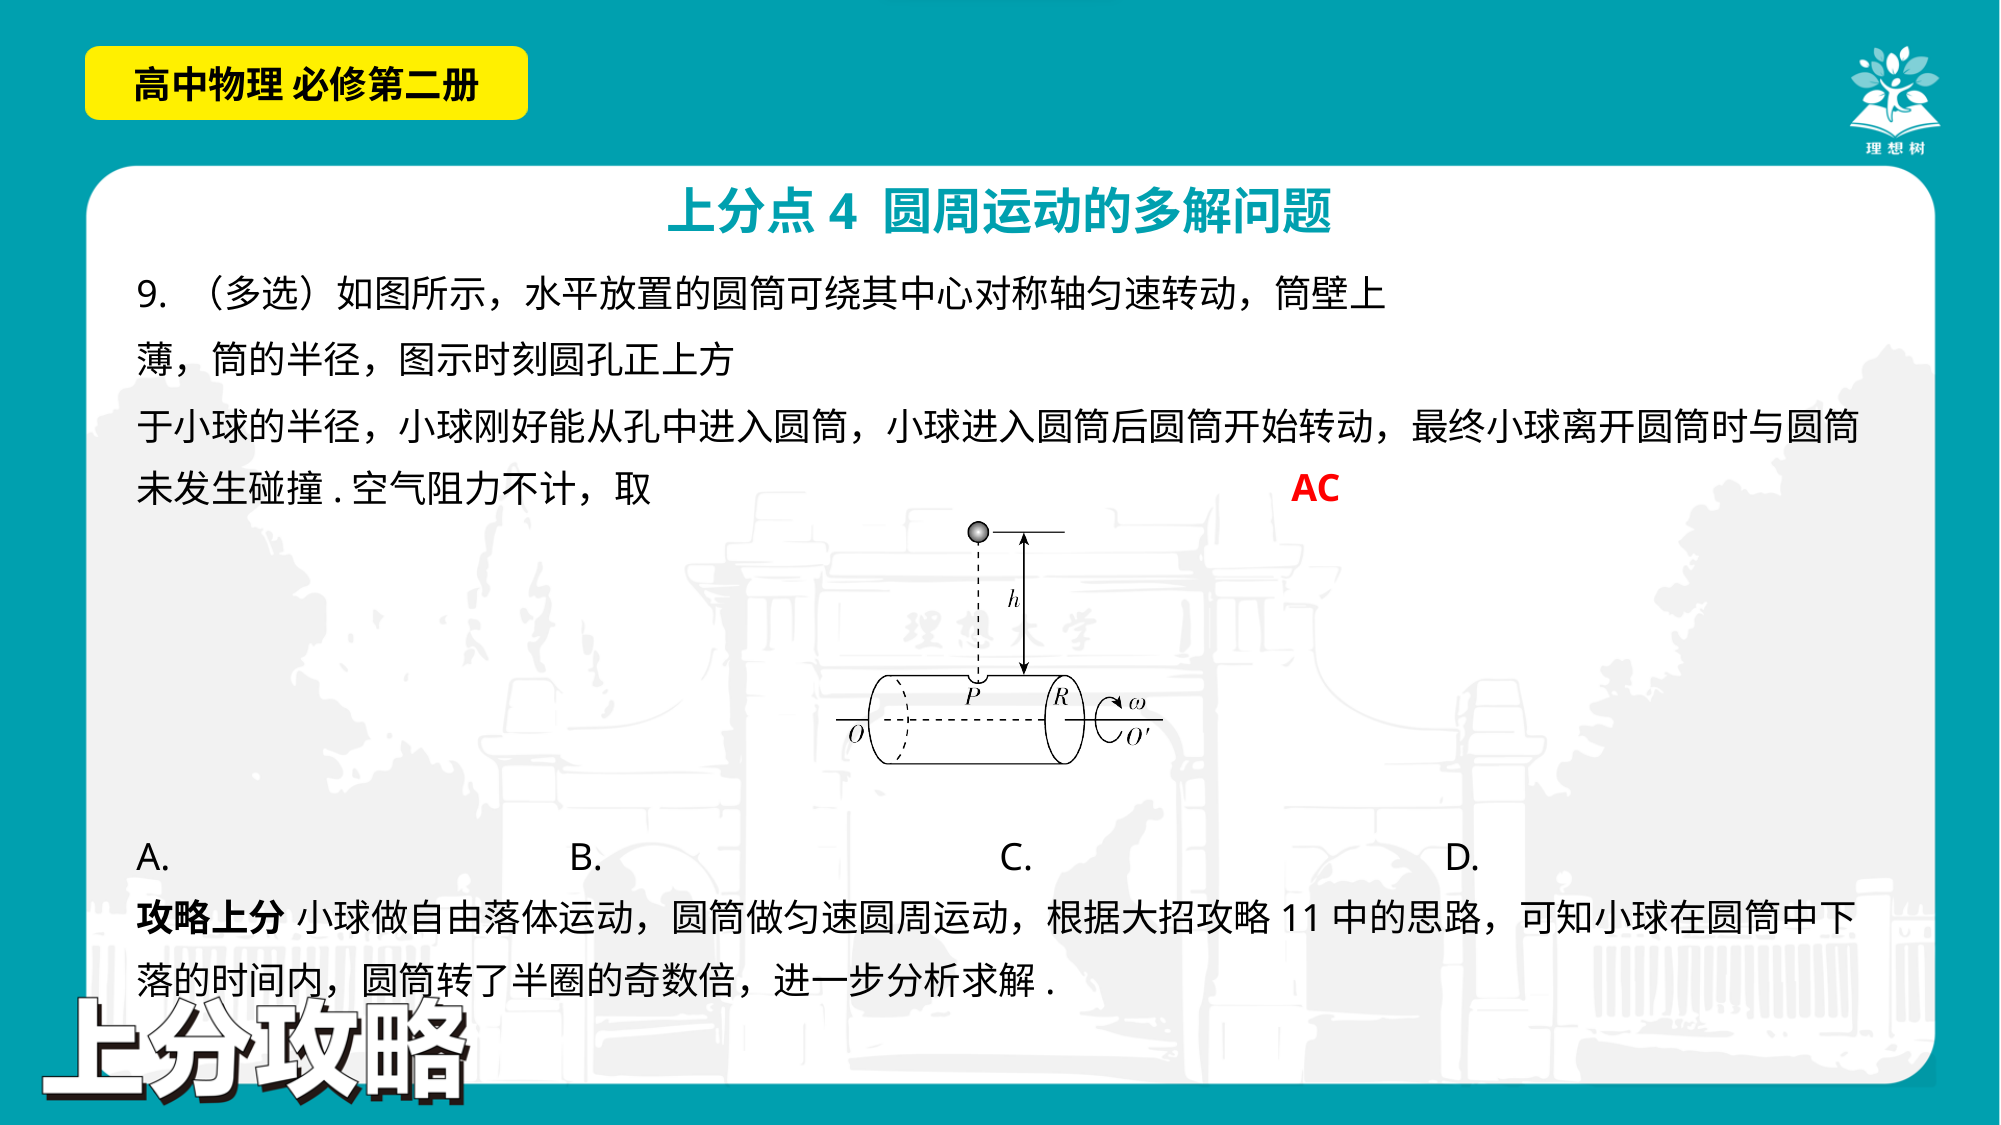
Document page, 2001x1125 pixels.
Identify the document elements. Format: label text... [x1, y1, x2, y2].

text_box AC [1275, 446, 1357, 503]
text_box 攻略上分 小球做自由落体运动，圆筒做匀速圆周运动，根据大招攻略11中的思路，可知小球在圆筒中下 落的时间内，圆筒转了半圈的奇数倍，进一步分析求解. [136, 872, 1865, 996]
picture [0, 0, 2000, 1125]
